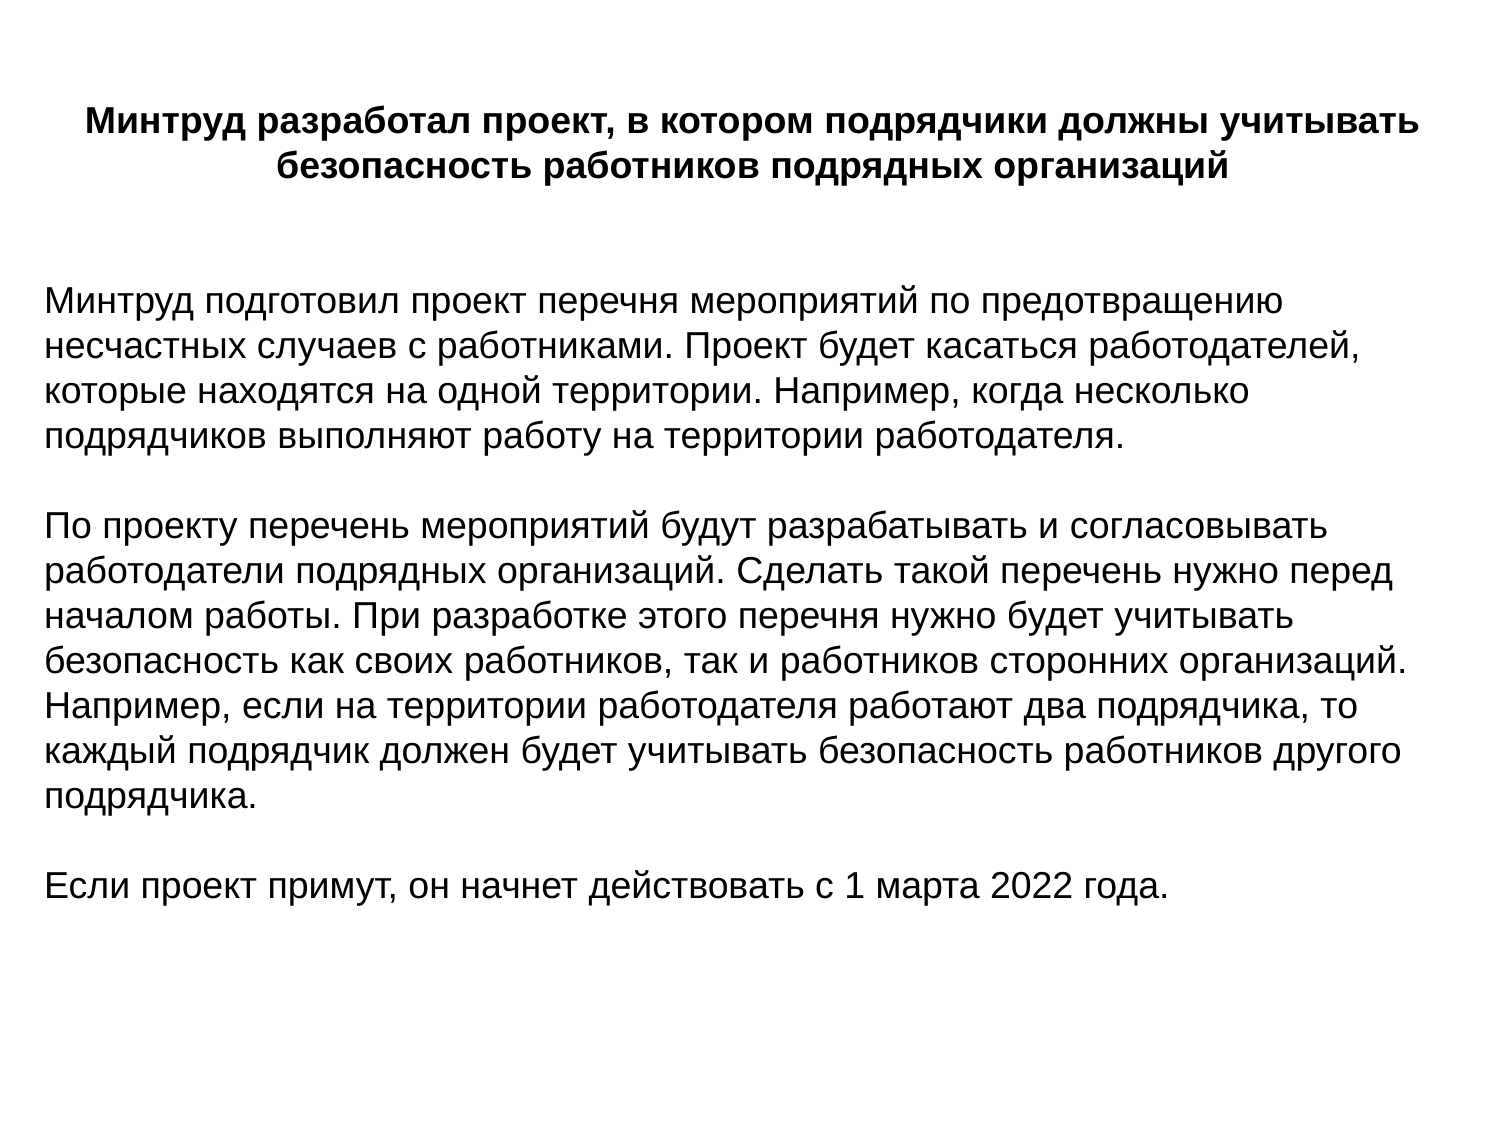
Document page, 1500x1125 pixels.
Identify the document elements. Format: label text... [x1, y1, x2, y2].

text_box Минтруд разработал проект, в котором подрядчики должны учитывать безопасность работников подрядных организаций Минтруд подготовил проект перечня мероприятий по предотвращению несчастных случаев с работниками. Проект будет касаться работодателей, которые находятся на одной территории. Например, когда несколько подрядчиков выполняют работу на территории работодателя. По проекту перечень мероприятий будут разрабатывать и согласовывать работодатели подрядных организаций. Сделать такой перечень нужно перед началом работы. При разработке этого перечня нужно будет учитывать безопасность как своих работников, так и работников сторонних организаций. Например, если на территории работодателя работают два подрядчика, то каждый подрядчик должен будет учитывать безопасность работников другого подрядчика. Если проект примут, он начнет действовать с 1 марта 2022 года. [29, 88, 1477, 1125]
